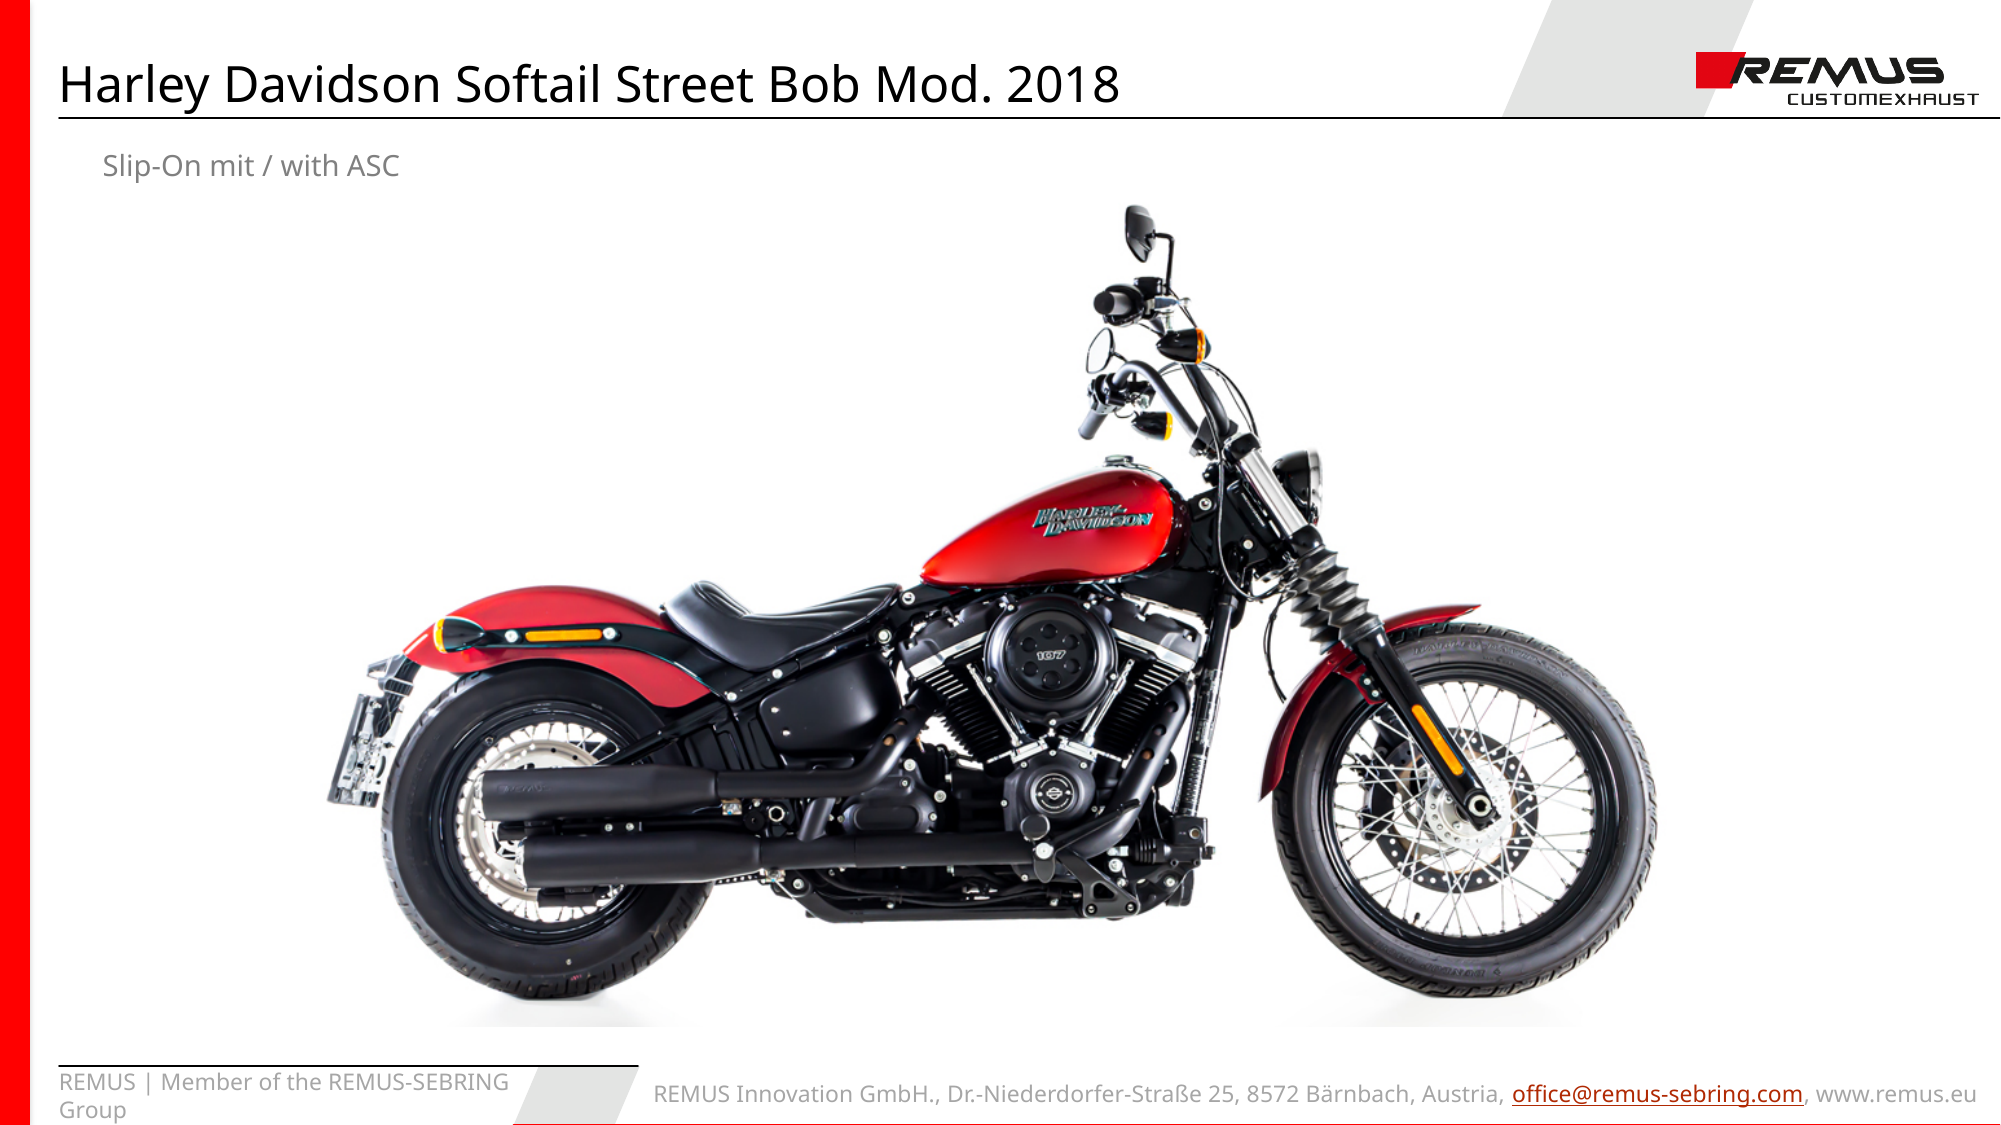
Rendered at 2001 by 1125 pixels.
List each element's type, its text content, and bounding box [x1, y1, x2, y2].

picture [1696, 52, 1979, 105]
title Harley Davidson Softail Street Bob Mod. 2018 [59, 0, 1506, 113]
picture [291, 191, 1717, 1028]
list Slip-On mit / with ASC [102, 147, 1875, 237]
